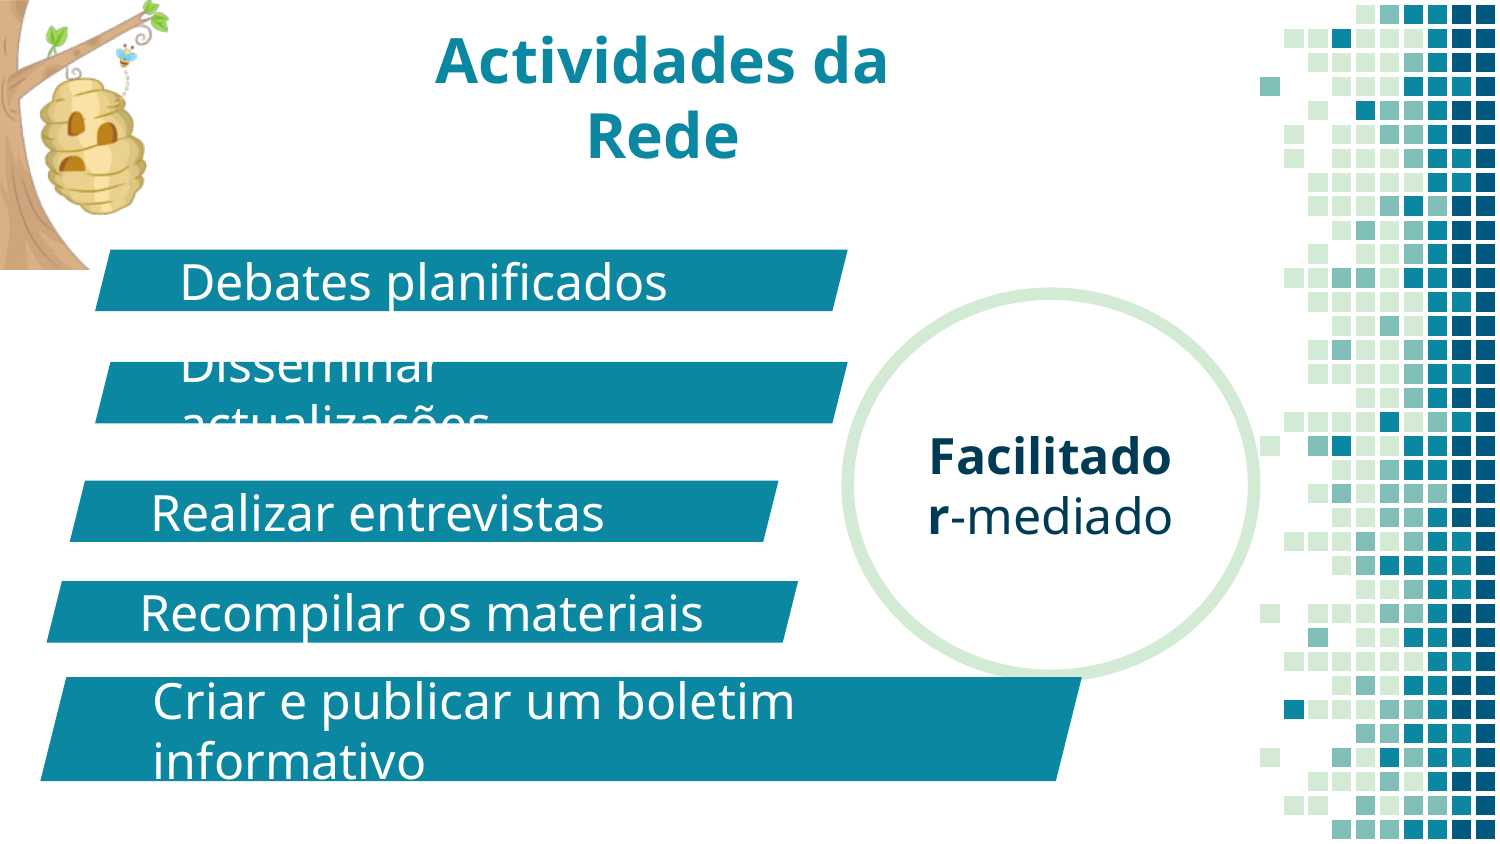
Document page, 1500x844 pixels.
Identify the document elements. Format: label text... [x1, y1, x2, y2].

text_box Facilitador-mediado [847, 293, 1255, 676]
text_box Realizar entrevistas [69, 480, 779, 542]
text_box Criar e publicar um boletim informativo [40, 677, 1082, 782]
text_box Debates planificados [95, 249, 848, 312]
text_box Disseminar actualizações [95, 361, 848, 424]
title Actividades da Rede [374, 60, 952, 187]
text_box Recompilar os materiais [46, 581, 799, 643]
picture [0, 0, 169, 270]
